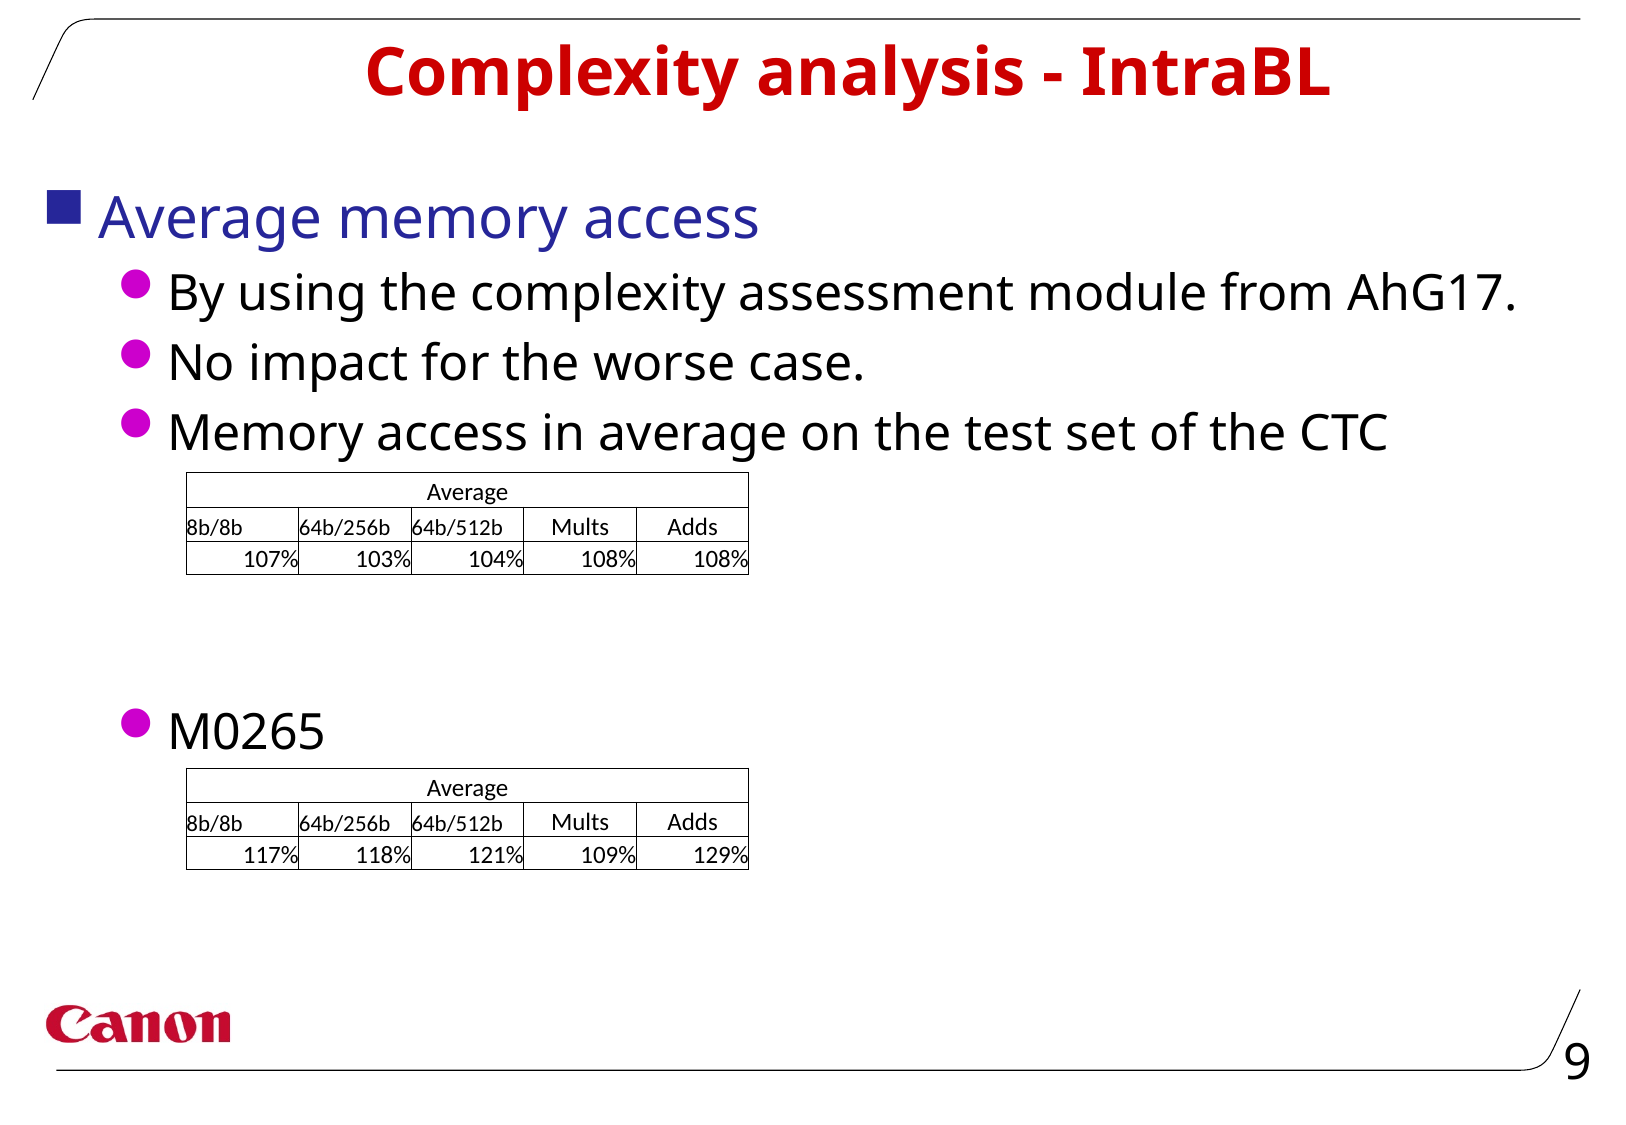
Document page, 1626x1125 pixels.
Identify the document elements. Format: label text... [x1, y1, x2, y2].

table_cell 117% [187, 837, 298, 869]
picture [44, 1004, 232, 1043]
slide_number 9 [1461, 1058, 1593, 1098]
table_cell Mults [524, 803, 636, 836]
table_cell 64b/256b [299, 508, 411, 541]
table_cell 104% [412, 542, 523, 574]
table_cell 107% [187, 542, 298, 574]
table_cell 64b/256b [299, 803, 411, 836]
table_cell 108% [524, 542, 636, 574]
table_cell 121% [412, 837, 523, 869]
table_cell Adds [637, 508, 748, 541]
table_cell 64b/512b [412, 508, 523, 541]
table_header Average [187, 473, 748, 507]
table_cell 109% [524, 837, 636, 869]
table_cell Mults [524, 508, 636, 541]
table_cell 8b/8b [187, 803, 298, 836]
list Average memory access By using the complexity assessment module from AhG17. No impact for the worse case. Memory access in average on the test set of the CTC M0265 [27, 172, 1585, 1004]
table_cell 108% [637, 542, 748, 574]
title Complexity analysis - IntraBL [151, 19, 1546, 119]
table_cell 64b/512b [412, 803, 523, 836]
table_cell 129% [637, 837, 748, 869]
table_cell 8b/8b [187, 508, 298, 541]
table_cell 103% [299, 542, 411, 574]
table_cell Adds [637, 803, 748, 836]
table_header Average [187, 769, 748, 802]
table_cell 118% [299, 837, 411, 869]
